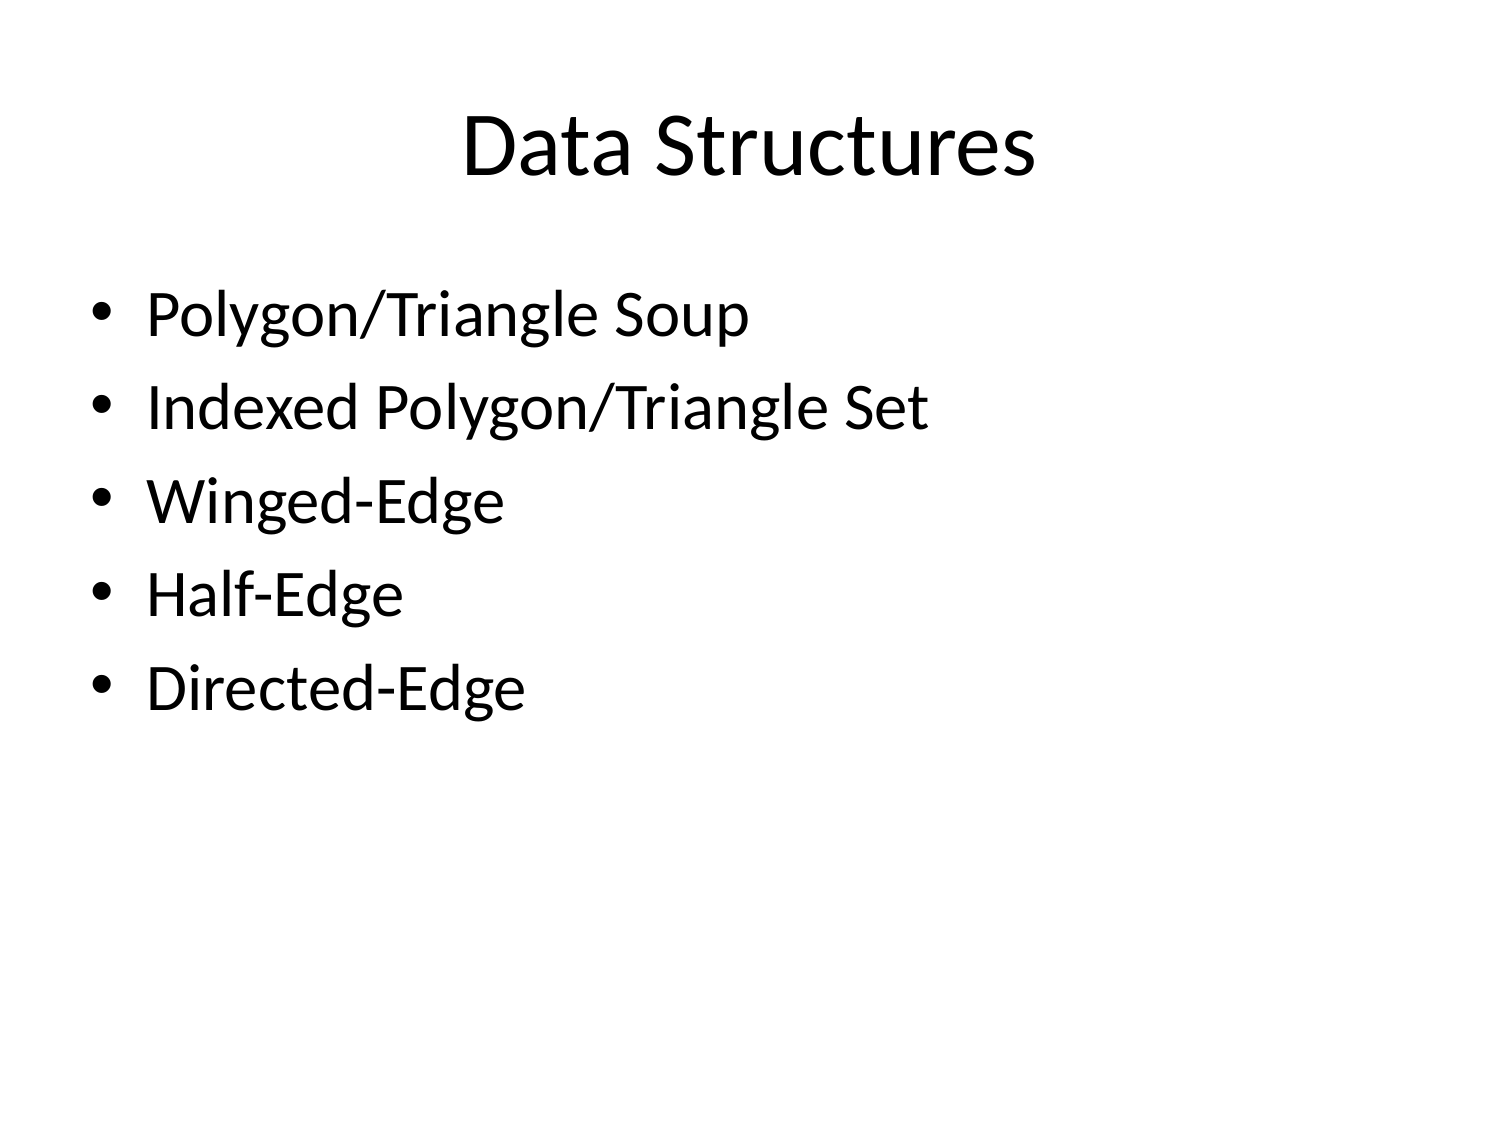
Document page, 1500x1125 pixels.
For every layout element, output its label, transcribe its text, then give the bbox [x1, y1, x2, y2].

title Data Structures [75, 45, 1425, 233]
list Polygon/Triangle Soup Indexed Polygon/Triangle Set Winged-Edge Half-Edge Directed-Edge [75, 262, 1425, 1005]
